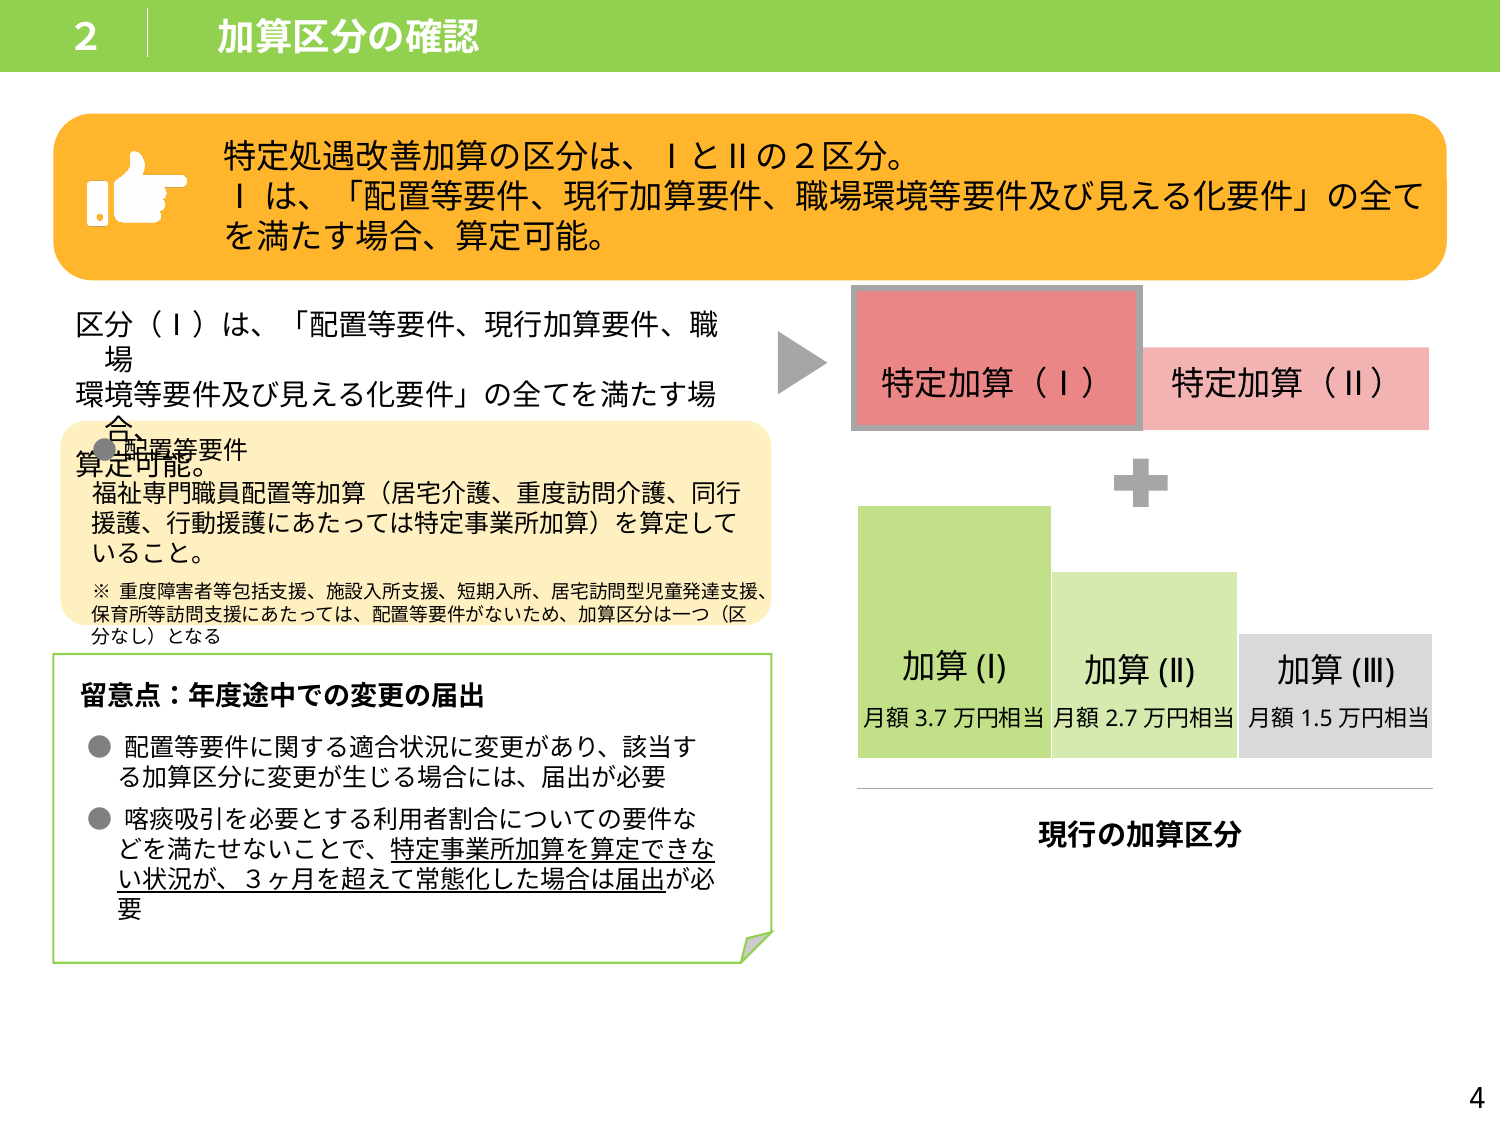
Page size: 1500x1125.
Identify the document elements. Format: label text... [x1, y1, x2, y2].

text_box [1239, 739, 1434, 760]
text_box [1053, 739, 1239, 760]
text_box 月額1.5万円相当 [1211, 696, 1469, 739]
text_box [52, 652, 775, 964]
text_box 留意点：年度途中での変更の届出 [65, 671, 610, 719]
text_box [1138, 346, 1430, 431]
text_box [52, 112, 1442, 282]
text_box ●配置等要件 福祉専門職員配置等加算（居宅介護、重度訪問介護、同行援護、行動援護にあたっては特定事業所加算）を算定していること。 ※ 重度障害者等包括支援、施設入所支援、短期入所、居宅訪問型児童発達支援、保育所等訪問支援にあたっては、配置等要件がないため、加算区分は一つ（区分なし）となる [47, 427, 774, 655]
text_box [856, 739, 1053, 760]
text_box 特定加算（Ⅱ） [1151, 354, 1424, 409]
text_box 特定処遇改善加算の区分は、ⅠとⅡの２区分。 Ⅰは、「配置等要件、現行加算要件、職場環境等要件及び見える化要件」の全てを満たす場合、算定可能。 [208, 127, 1473, 263]
text_box 加算(Ⅰ) [853, 637, 1055, 693]
text_box 加算(Ⅱ) [1039, 642, 1235, 697]
text_box 加算(Ⅲ) [1235, 642, 1437, 697]
picture [87, 139, 187, 238]
text_box [856, 504, 1053, 637]
text_box 現行の加算区分 [987, 808, 1295, 859]
text_box [0, 0, 1500, 72]
text_box [776, 329, 830, 397]
text_box ２ 加算区分の確認 [53, 5, 1282, 65]
text_box 月額2.7万円相当 [1016, 696, 1211, 739]
text_box [853, 287, 1140, 429]
text_box [736, 419, 764, 427]
text_box [1114, 458, 1168, 507]
text_box 区分（Ⅰ）は、「配置等要件、現行加算要件、職場 環境等要件及び見える化要件」の全てを満たす場合、 算定可能。 [60, 298, 736, 427]
text_box [1053, 571, 1239, 642]
text_box 月額3.7万円相当 [825, 696, 1016, 739]
slide_number 3 [1163, 1069, 1500, 1125]
text_box ● 配置等要件に関する適合状況に変更があり、該当する加算区分に変更が生じる場合には、届出が必要 ● 喀痰吸引を必要とする利用者割合についての要件などを満たせないことで、特定事業所加算を算定できない状況が、３ヶ月を超えて常態化した場合は届出が必要 [73, 724, 736, 932]
text_box [1239, 632, 1434, 642]
